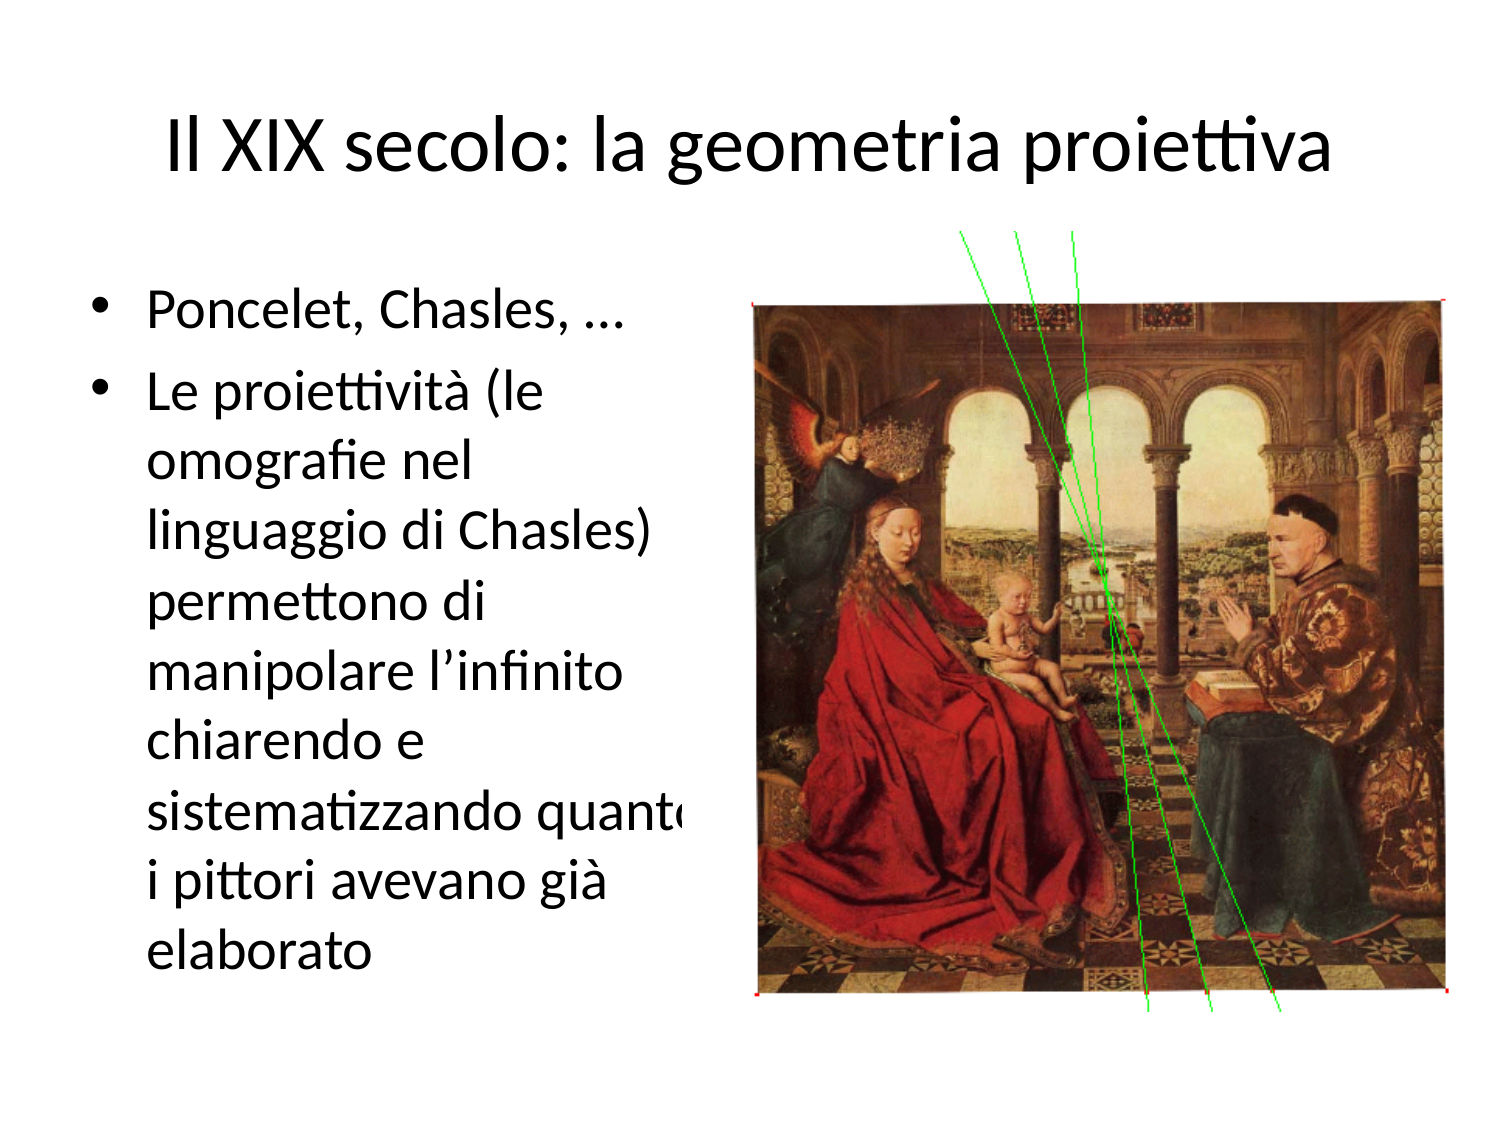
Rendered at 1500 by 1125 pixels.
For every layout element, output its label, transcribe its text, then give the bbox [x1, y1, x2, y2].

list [682, 231, 1480, 1012]
list Poncelet, Chasles, … Le proiettività (le omografie nel linguaggio di Chasles) permettono di manipolare l’infinito chiarendo e sistematizzando quanto i pittori avevano già elaborato [75, 262, 677, 1005]
title Il XIX secolo: la geometria proiettiva [75, 45, 1425, 233]
